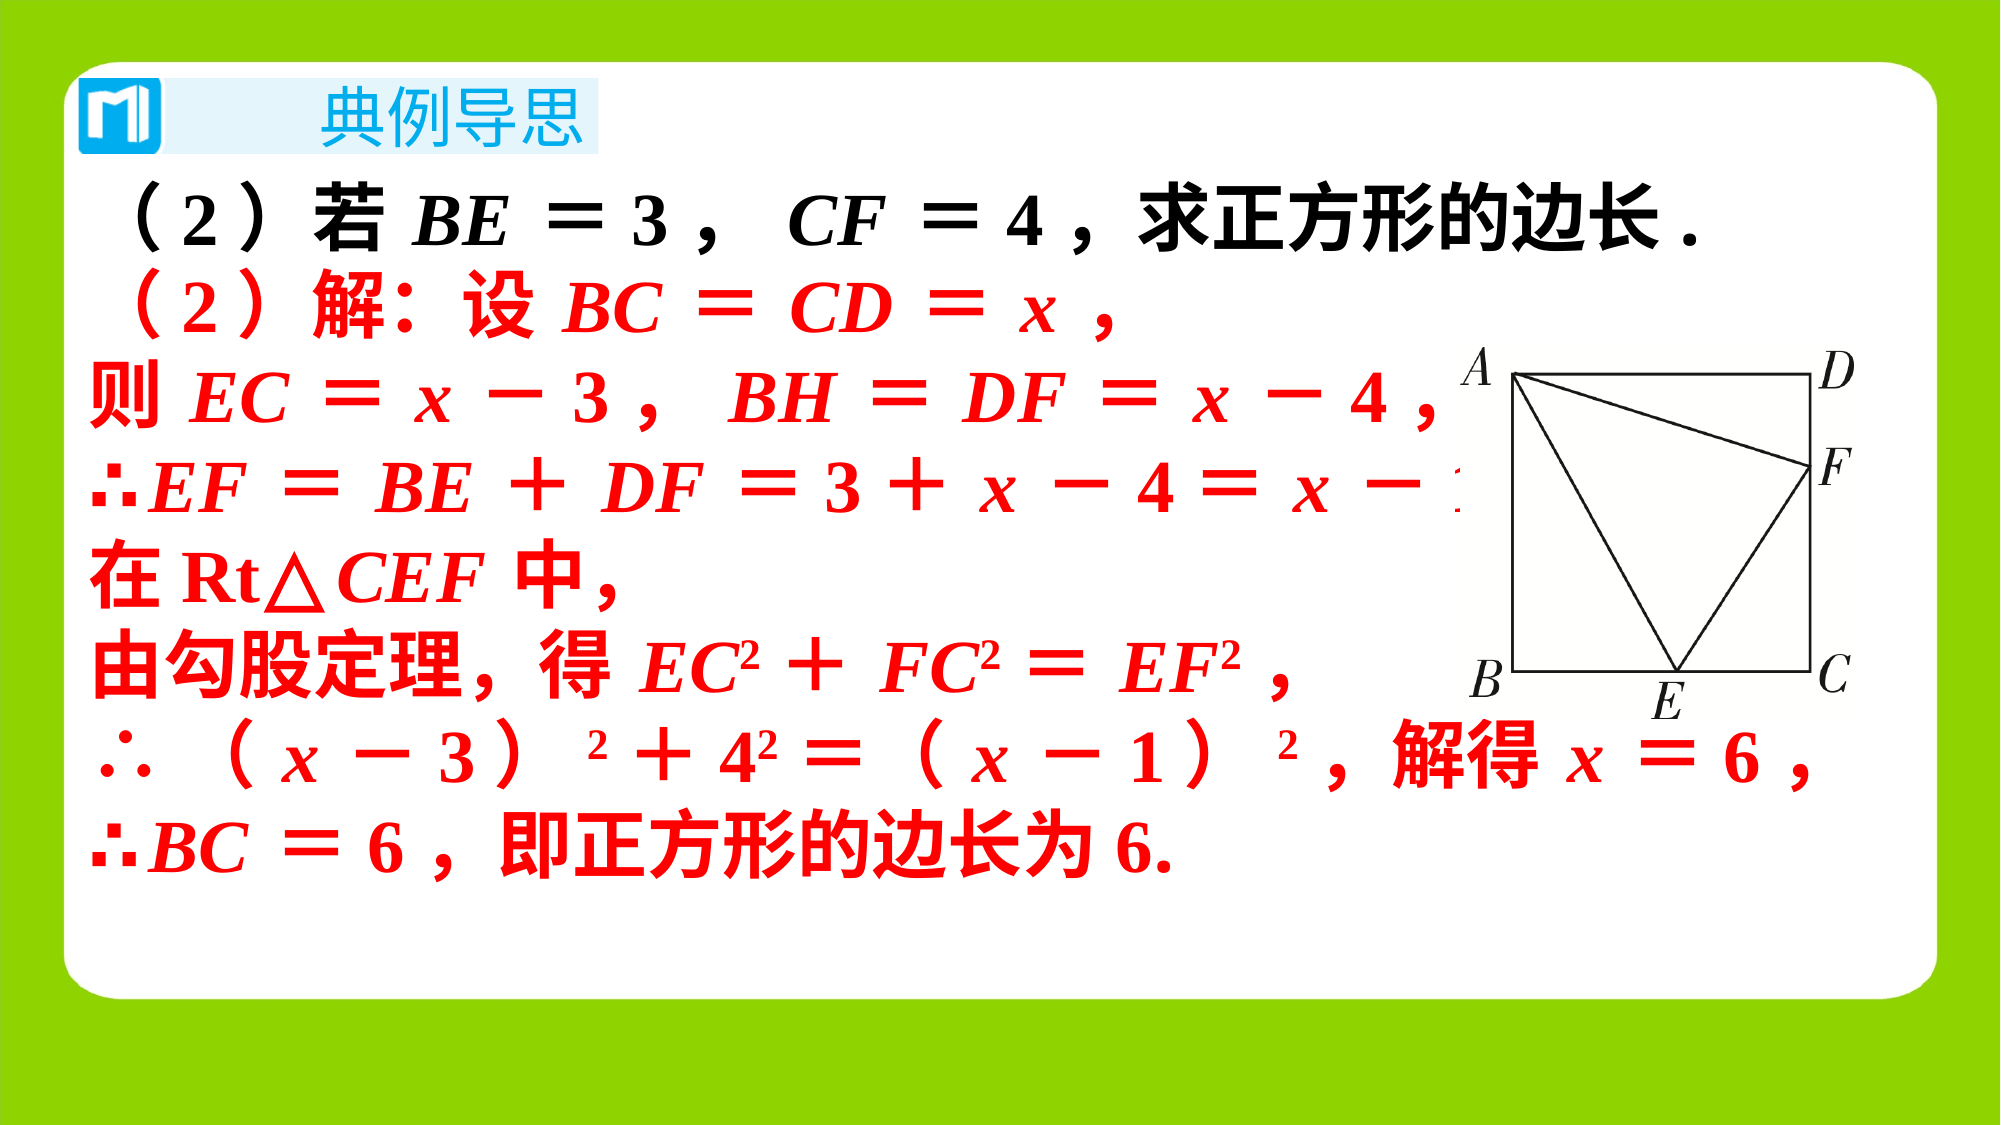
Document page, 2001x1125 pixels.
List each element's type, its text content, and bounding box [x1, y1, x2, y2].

text_box （2）解：设BC＝CD＝x， 则EC＝x－3，BH＝DF＝x－4， ∴EF＝BE＋DF＝3＋x－4＝x－1. 在Rt△CEF中， 由勾股定理，得EC2＋FC2＝EF2， ∴（x－3）2＋42＝（x－1）2，解得x＝6， ∴BC＝6，即正方形的边长为6. [88, 257, 1541, 894]
picture [0, 0, 2001, 1125]
text_box （2）若BE＝3，CF＝4，求正方形的边长. [88, 170, 1538, 262]
